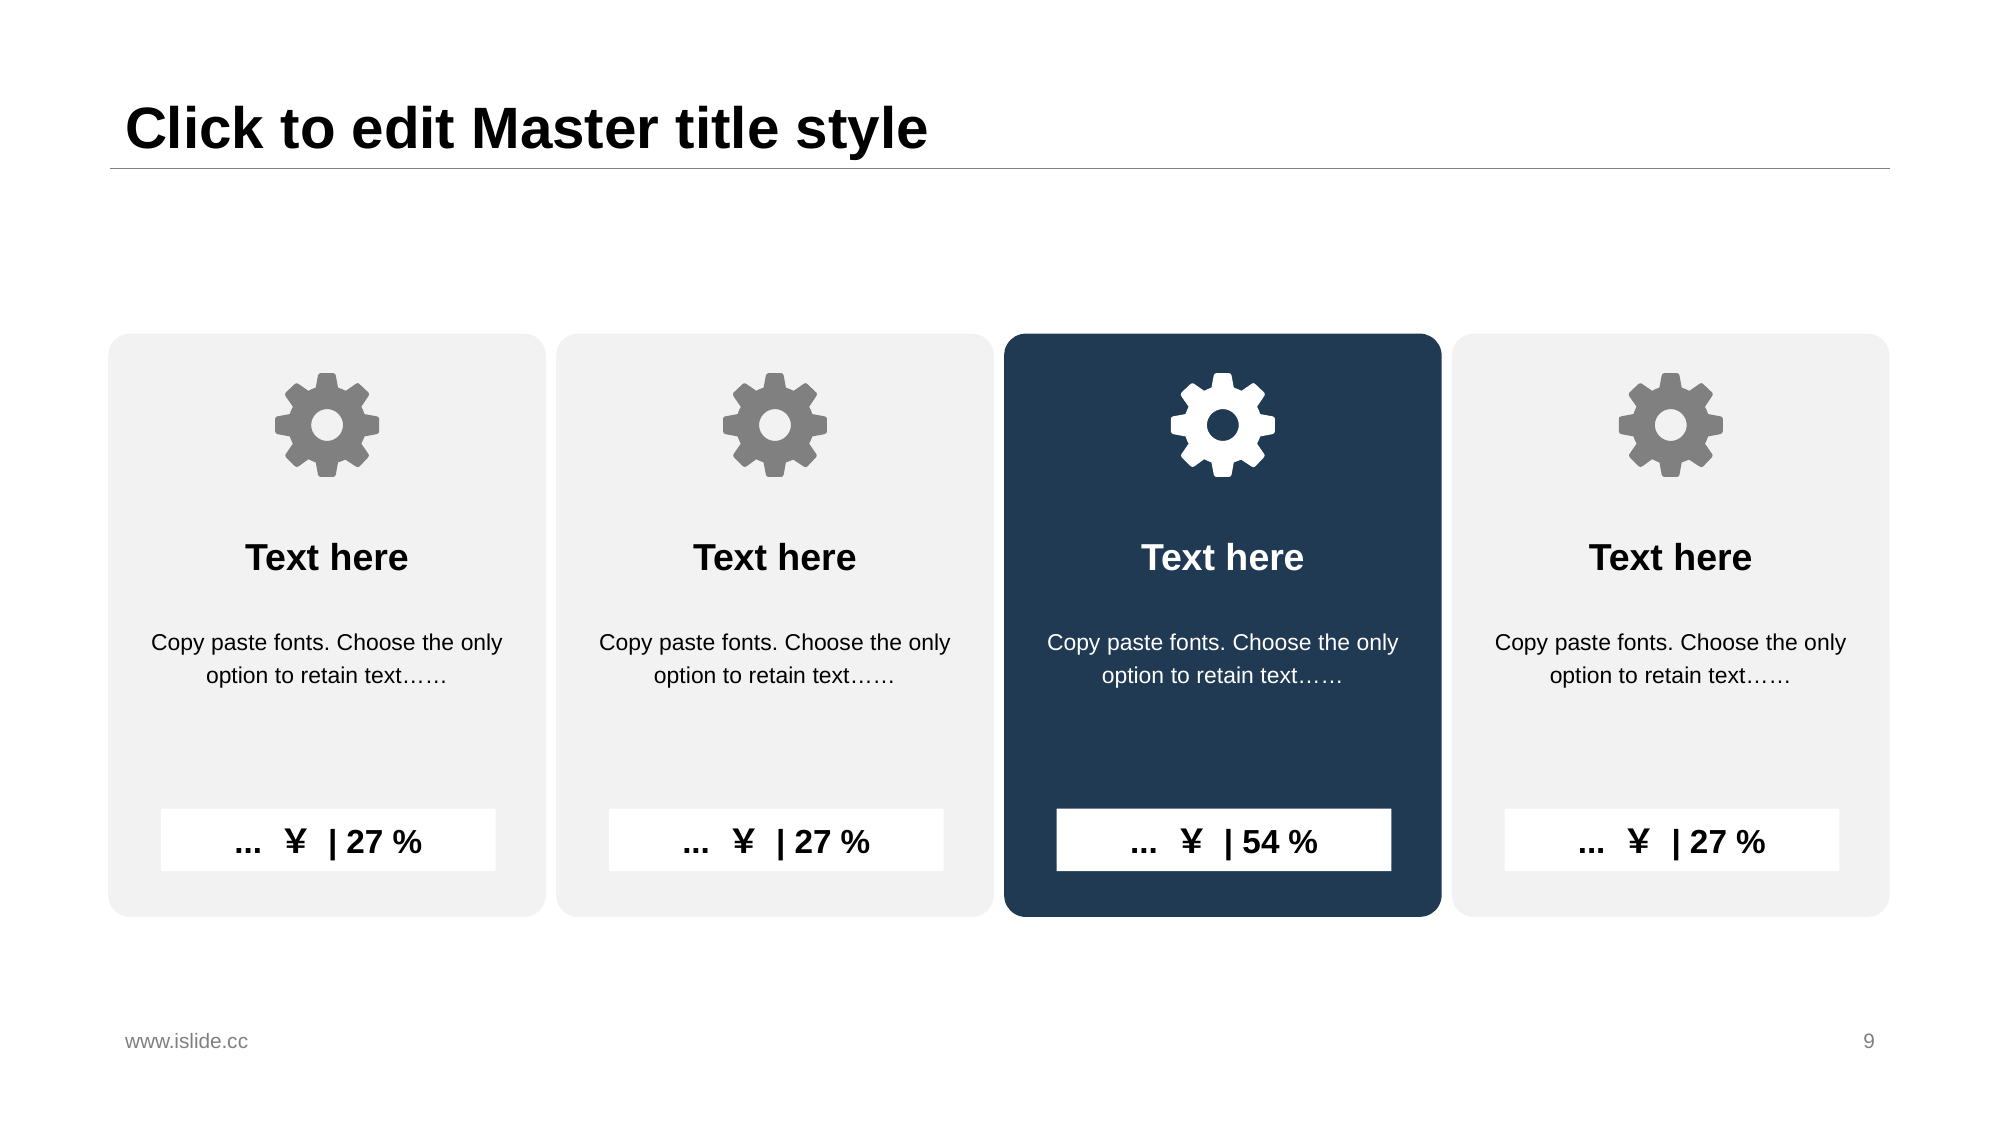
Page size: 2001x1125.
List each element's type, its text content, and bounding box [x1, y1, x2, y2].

title Click to edit Master title style [109, 0, 1890, 169]
footer www.islide.cc [109, 1023, 790, 1058]
slide_number 9 [1412, 1023, 1890, 1058]
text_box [108, 333, 1890, 917]
